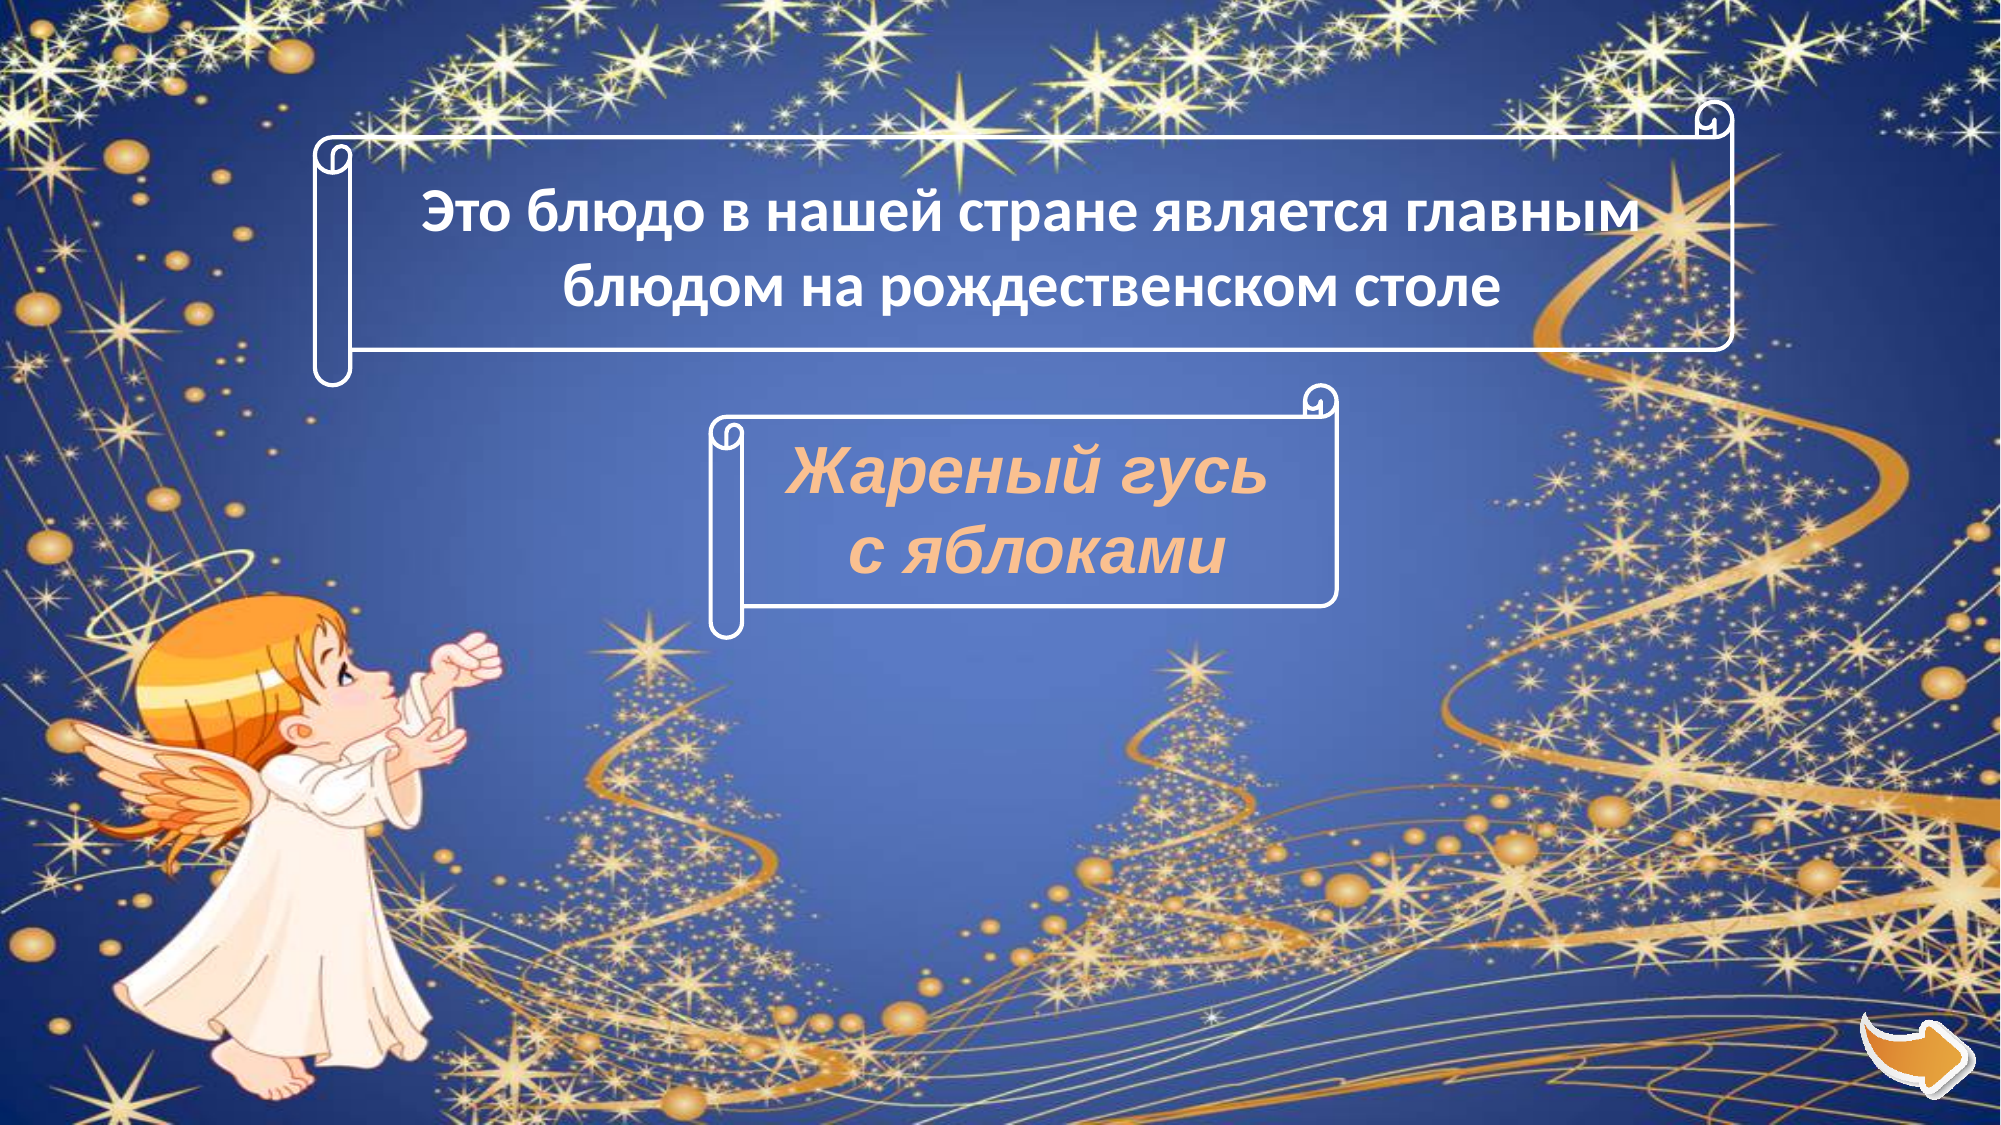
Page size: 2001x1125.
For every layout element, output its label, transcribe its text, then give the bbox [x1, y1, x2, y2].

text_box Жареный гусь с яблоками [740, 419, 1337, 595]
text_box Это блюдо в нашей стране является главным блюдом на рождественском столе [312, 99, 1735, 388]
text_box [708, 383, 1339, 640]
picture [0, 0, 2001, 1125]
